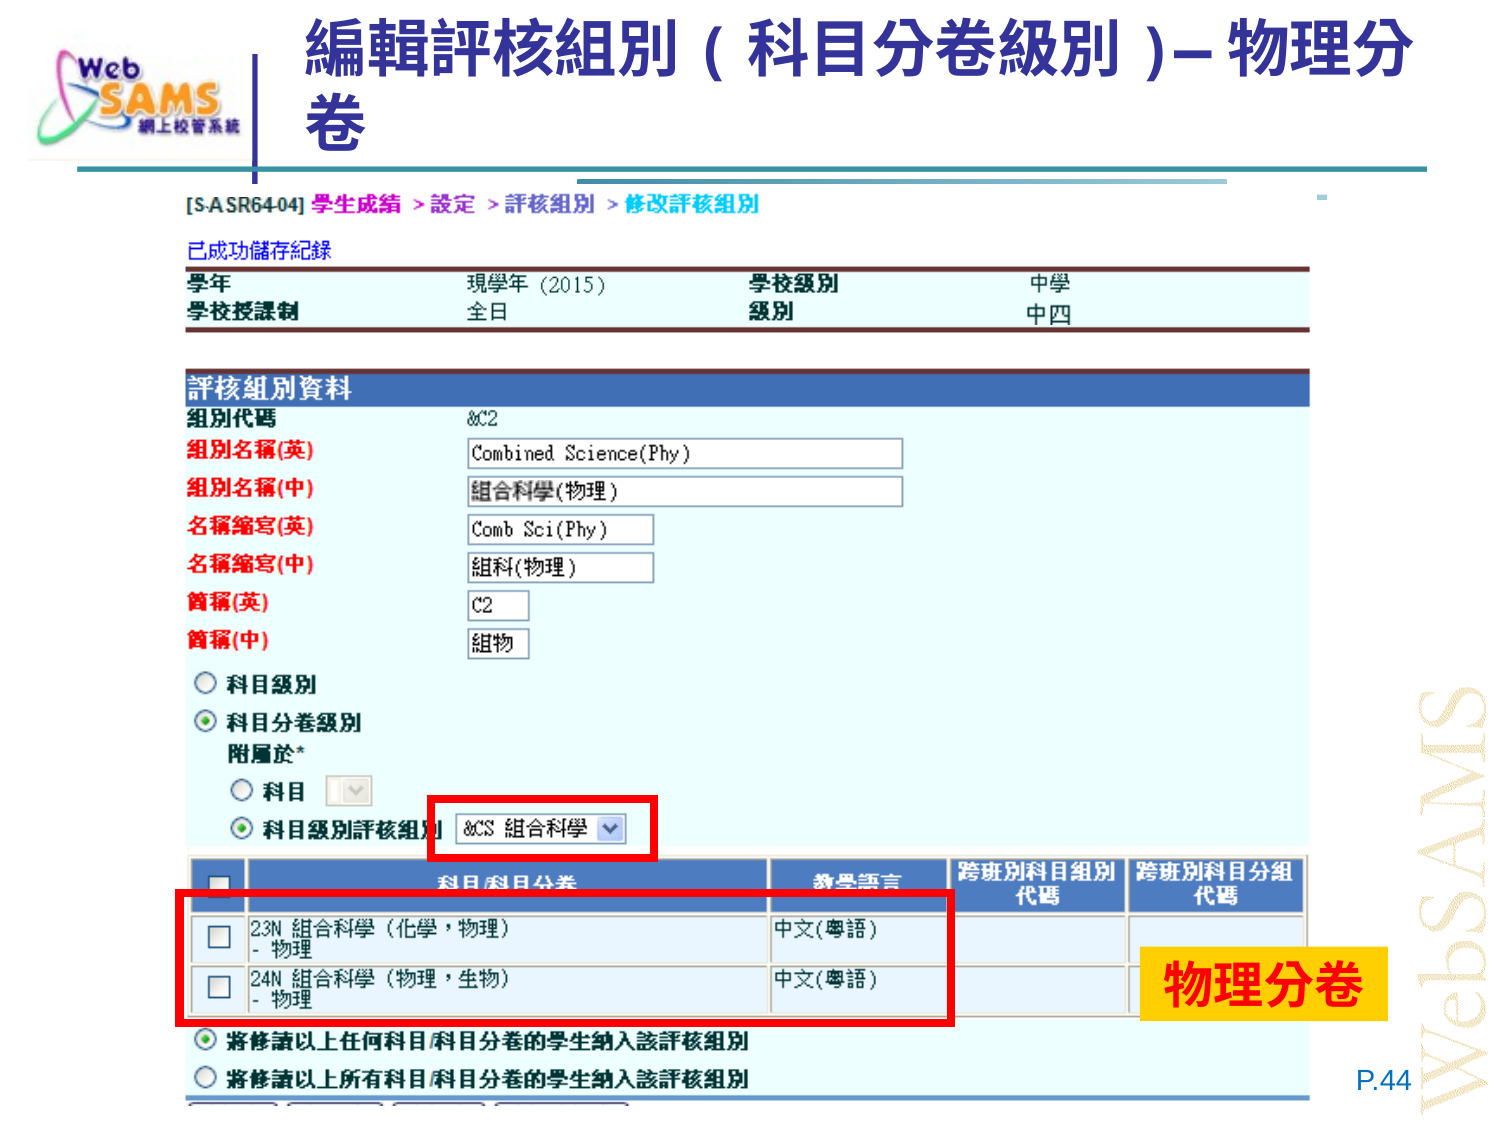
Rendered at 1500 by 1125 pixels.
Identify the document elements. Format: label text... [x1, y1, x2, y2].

slide_number P.44 [1322, 1028, 1428, 1105]
title 編輯評核組別(科目分卷級別)—物理分卷 [289, 41, 1465, 167]
text_box 物理分卷 [1323, 946, 1388, 1022]
picture [1393, 679, 1500, 1117]
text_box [179, 184, 1318, 1107]
picture [27, 29, 253, 161]
